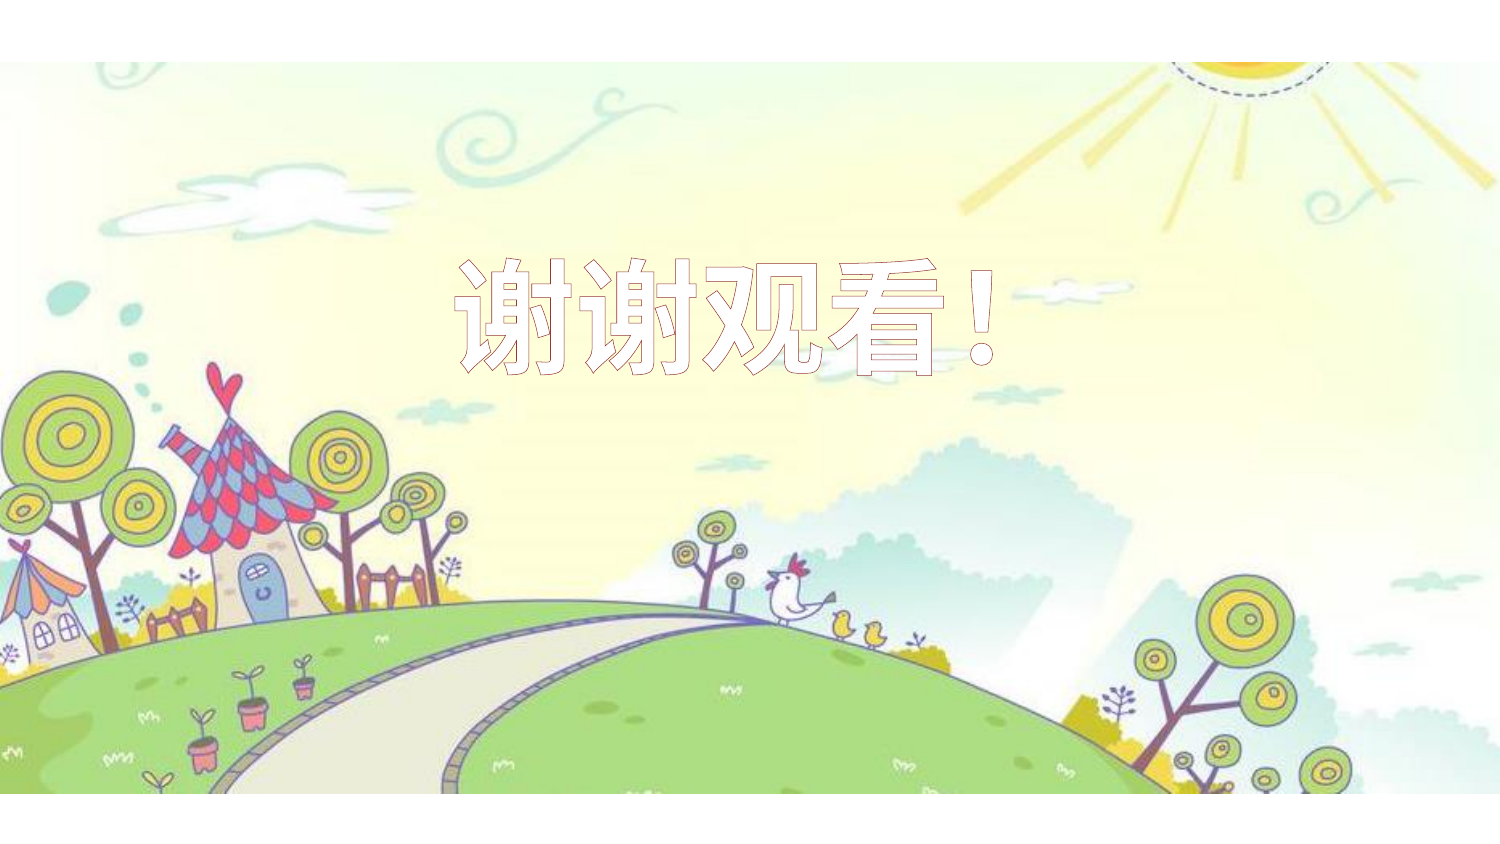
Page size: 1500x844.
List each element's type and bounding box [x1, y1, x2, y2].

picture [0, 62, 1500, 795]
